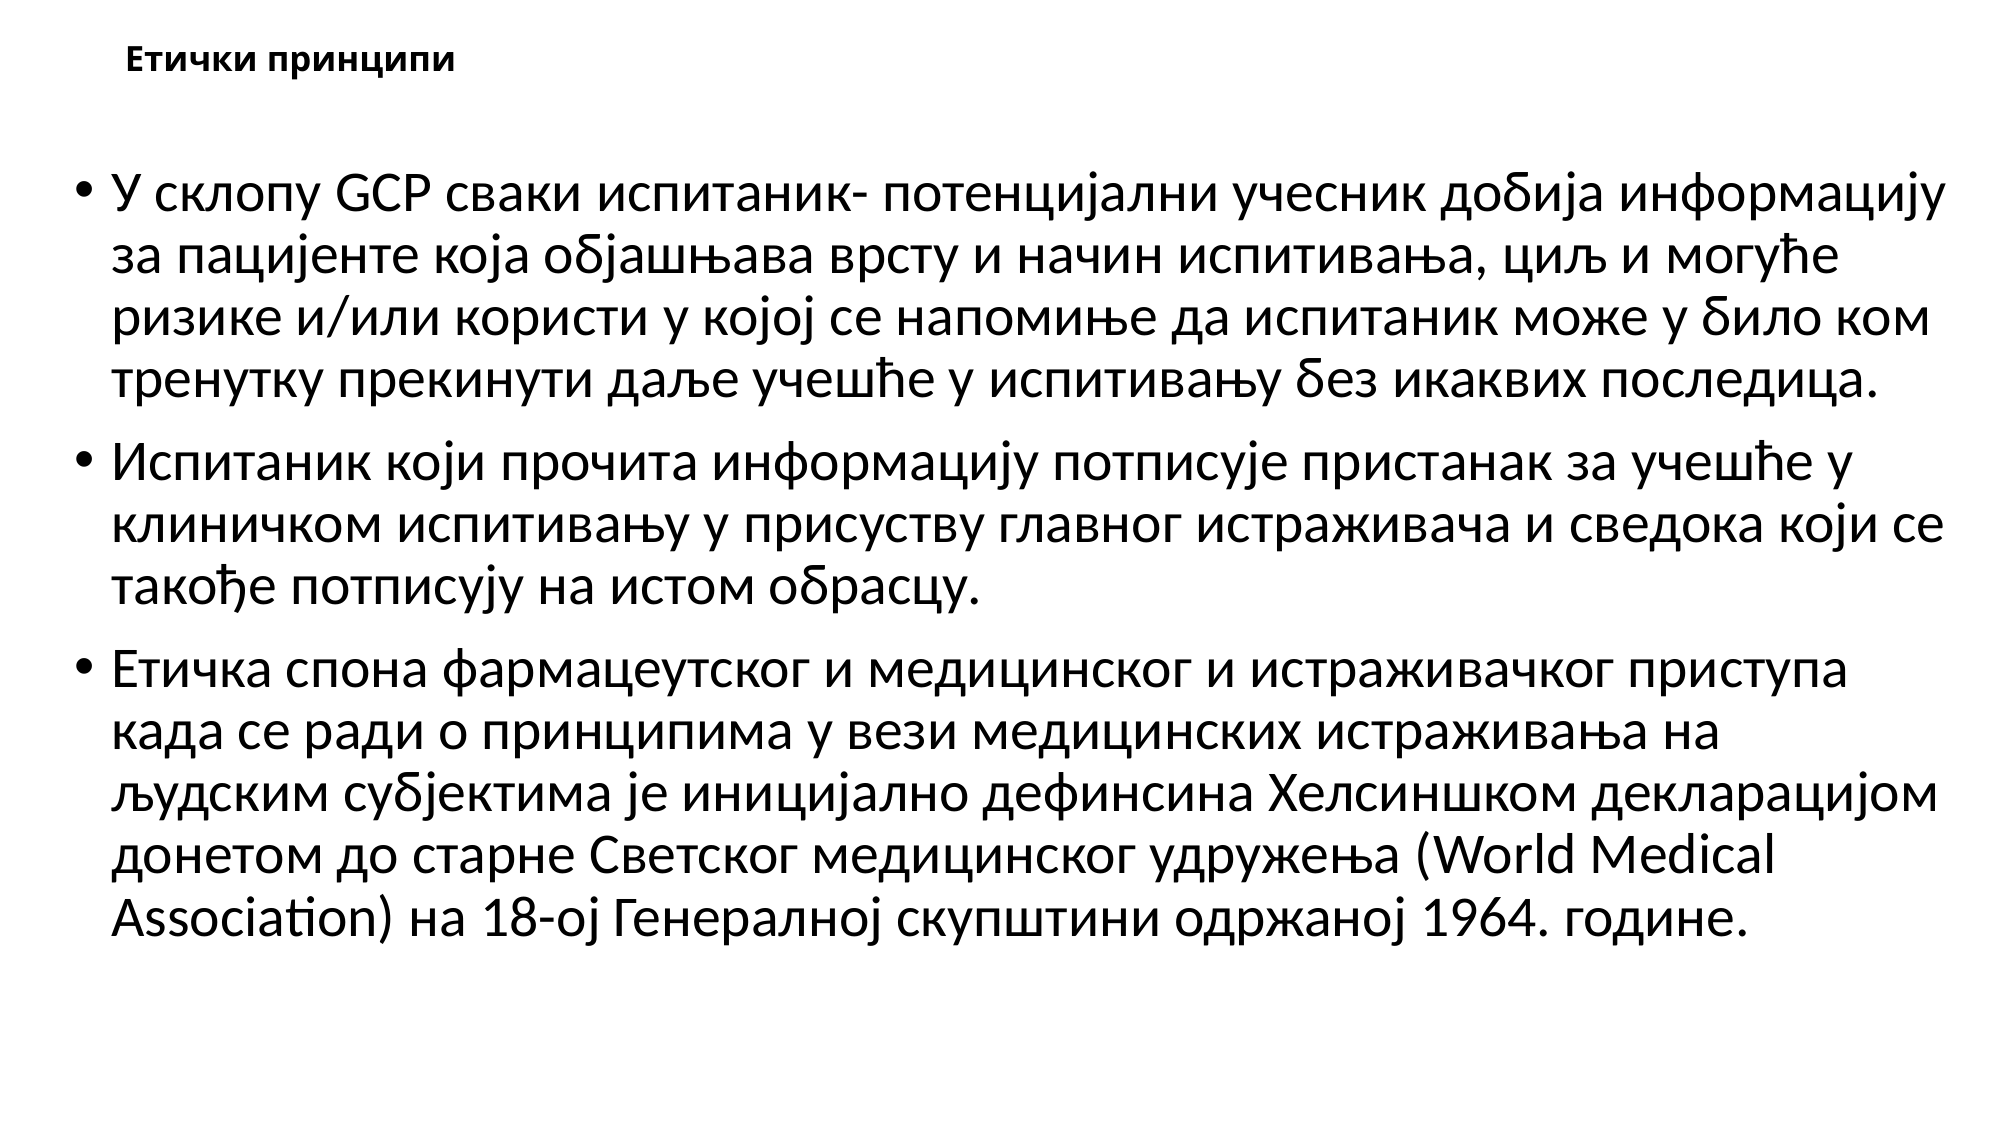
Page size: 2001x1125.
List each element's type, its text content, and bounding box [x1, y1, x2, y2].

list У склопу GCP сваки испитаник- потенцијални учесник добија информацију за пацијенте која објашњава врсту и начин испитивања, циљ и могуће ризике и/или користи у којој се напомиње да испитаник може у било ком тренутку прекинути даље учешће у испитивању без икаквих последица. Испитаник који прочита информацију потписује пристанак за учешће у клиничком испитивању у присуству главног истраживача и сведока који се такође потписују на истом обрасцу. Етичка спона фармацеутског и медицинског и истраживачког приступа када се ради о принципима у вези медицинских истраживања на људским субјектима је иницијално дефинсина Хелсиншком декларацијом донетом до старне Светског медицинског удружења (World Medical Association) на 18-ој Генералној скупштини одржаној 1964. године. [59, 153, 1965, 1084]
title Етички принципи [109, 33, 1835, 87]
